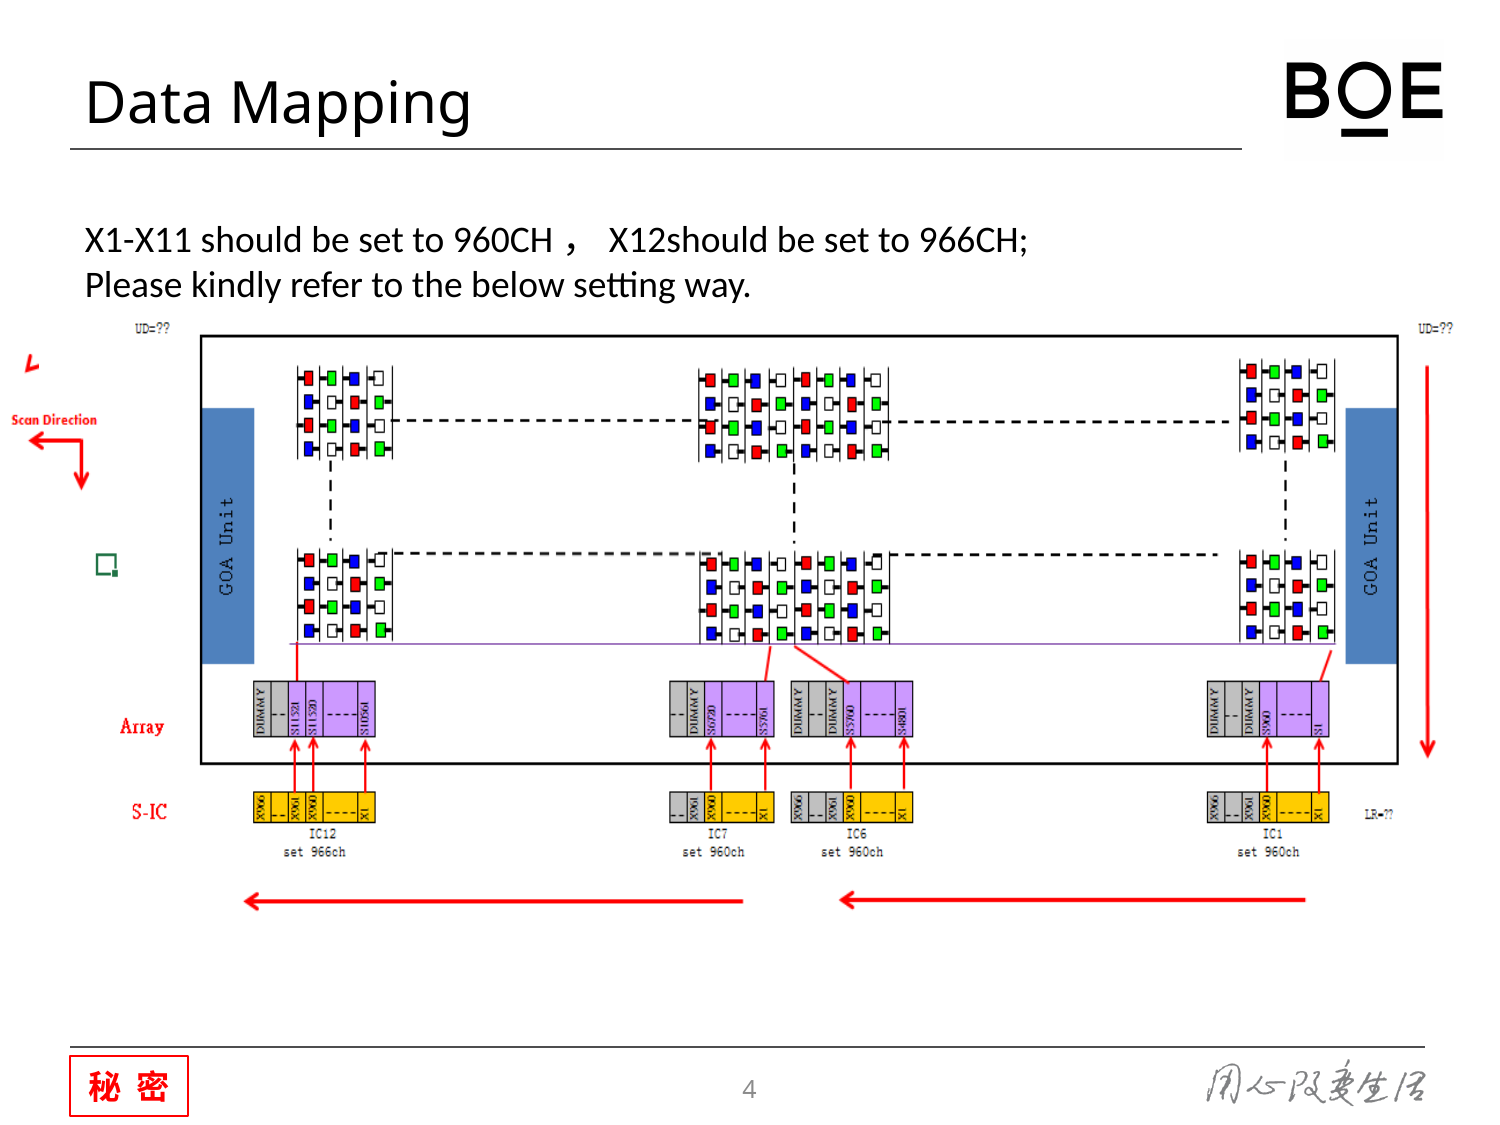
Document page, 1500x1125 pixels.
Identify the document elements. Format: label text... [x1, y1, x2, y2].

text_box 4 [574, 1060, 925, 1121]
picture [0, 292, 1459, 923]
picture [1158, 975, 1471, 1125]
text_box X1-X11 should be set to 960CH，X12should be set to 966CH; Please kindly refer to the below setting way. [69, 208, 1365, 291]
title Data Mapping [69, 51, 1099, 149]
picture [1284, 39, 1444, 161]
